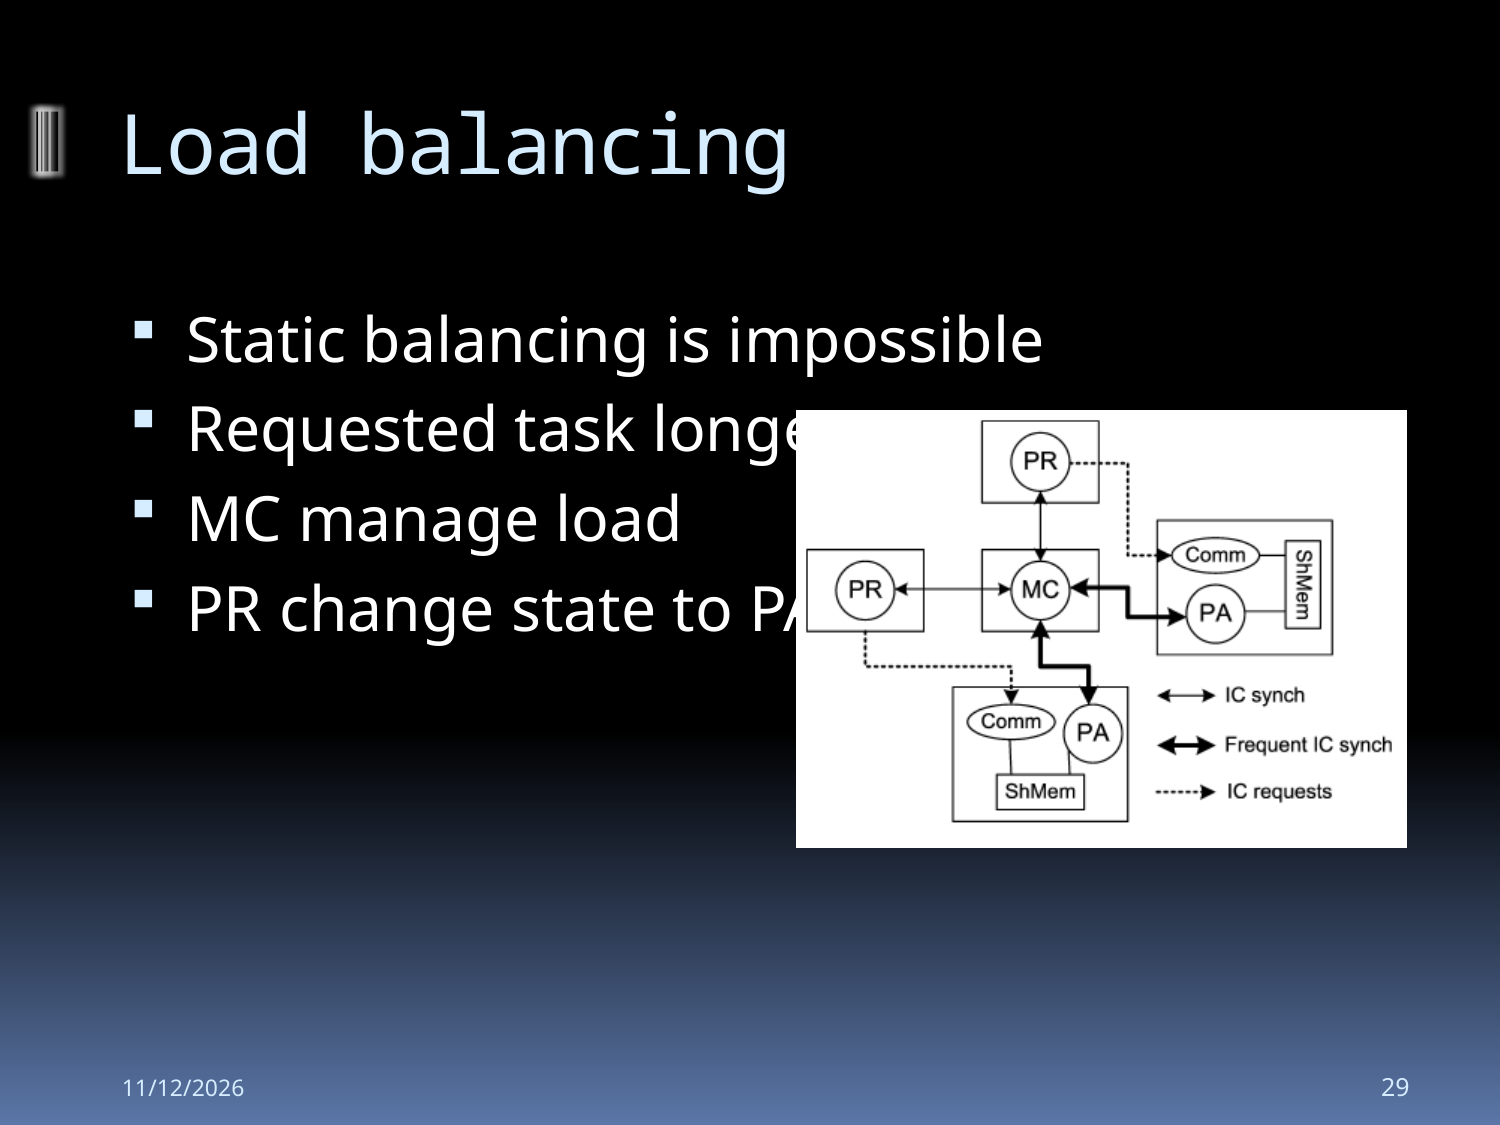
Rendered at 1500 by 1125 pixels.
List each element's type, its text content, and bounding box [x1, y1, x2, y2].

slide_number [107, 1052, 457, 1113]
title Load balancing [103, 83, 1379, 234]
slide_number 29 [1366, 1052, 1442, 1113]
list Static balancing is impossible Requested task longer MC manage load PR change state to PA [103, 292, 1379, 1043]
picture [796, 409, 1407, 849]
